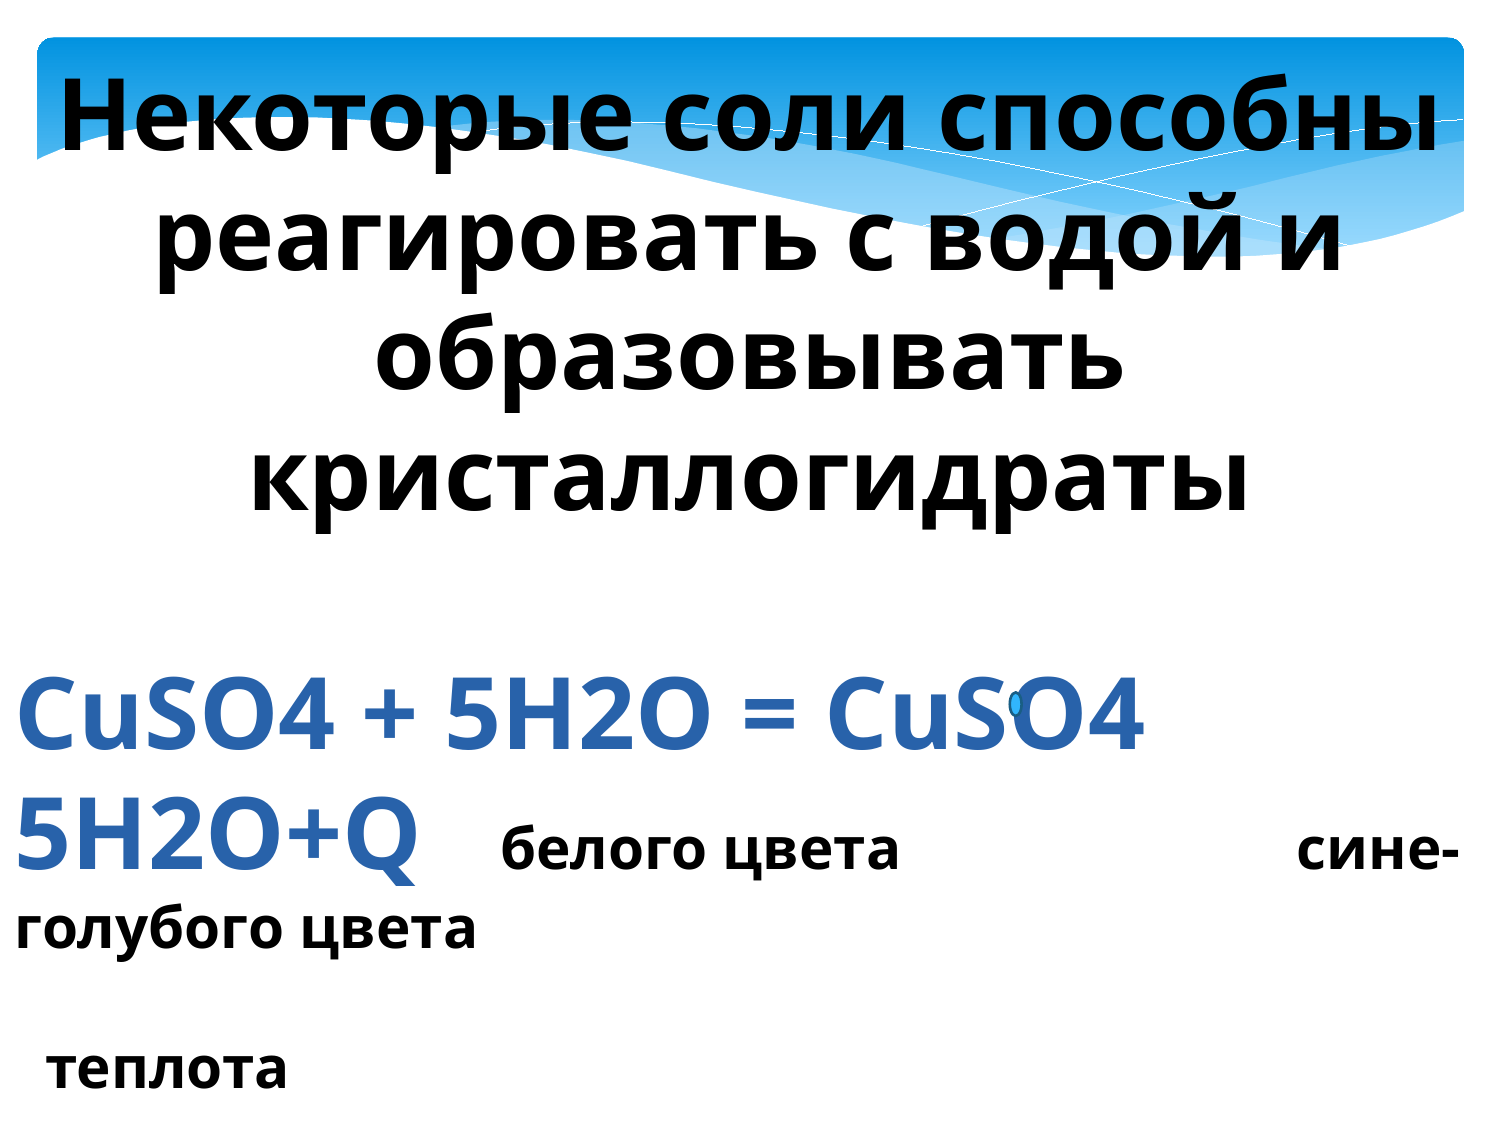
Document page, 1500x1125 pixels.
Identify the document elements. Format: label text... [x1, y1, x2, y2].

text_box Некоторые соли способны реагировать с водой и образовывать кристаллогидраты CuSO4 + 5H2O = CuSO4 5H2O+Q белого цвета сине- голубого цвета теплота [0, 42, 1500, 1125]
text_box [1008, 691, 1023, 718]
